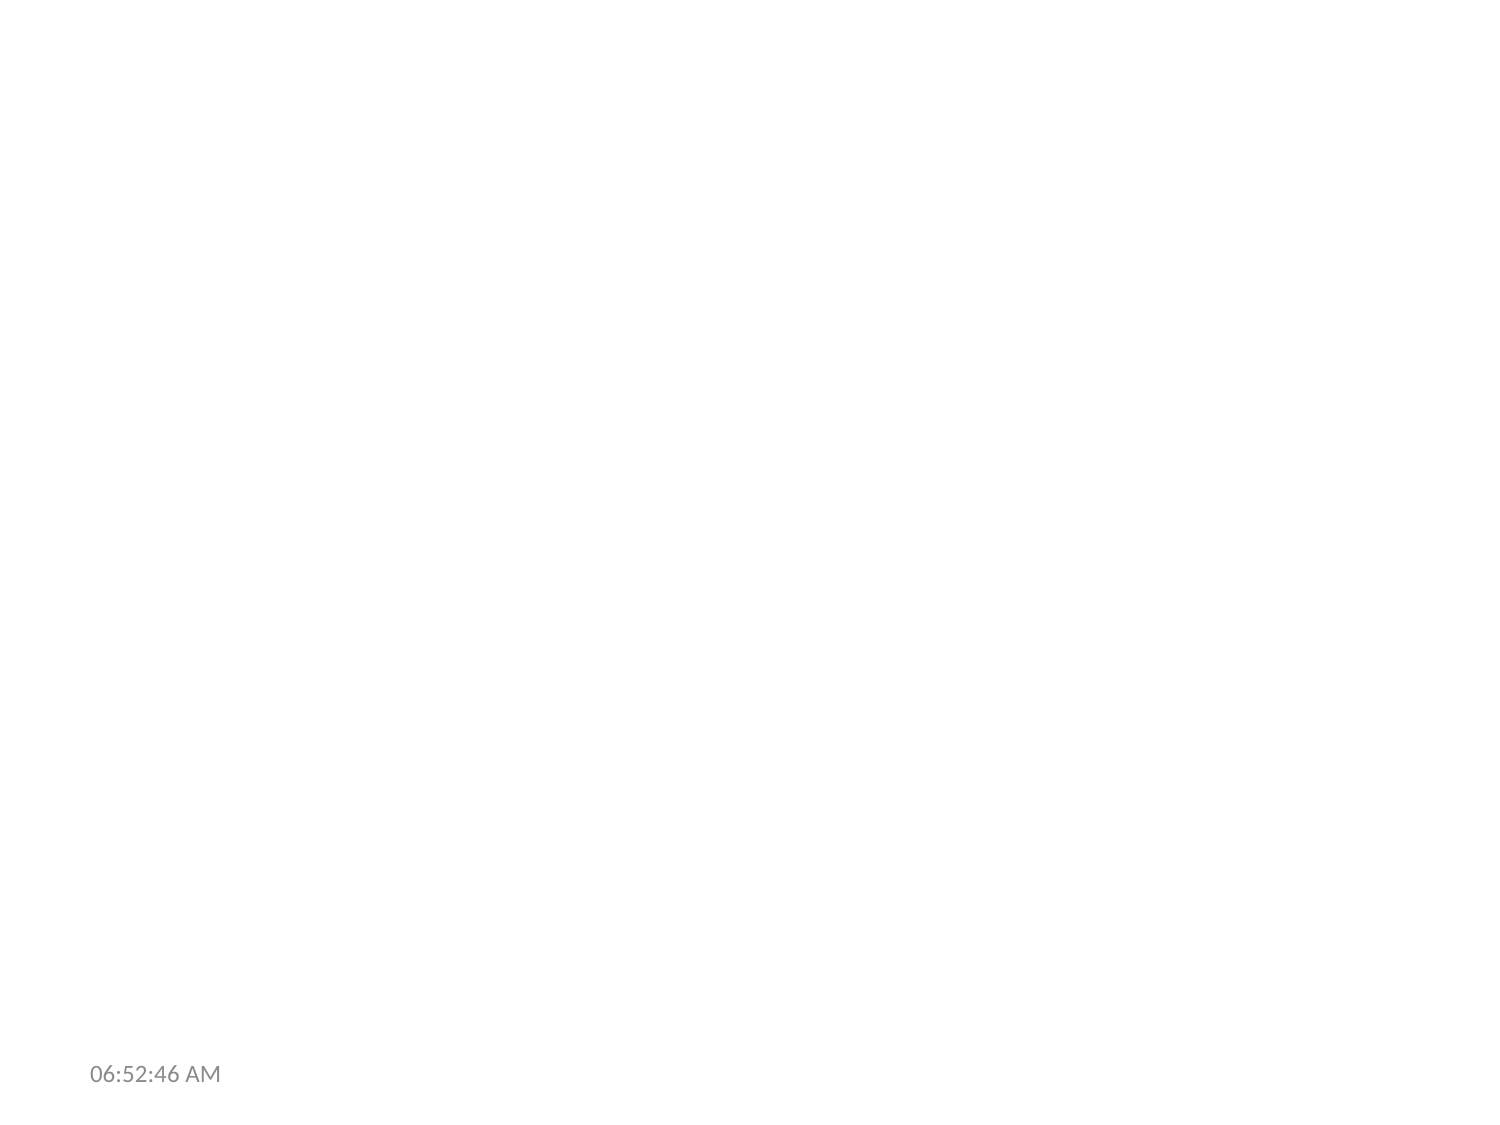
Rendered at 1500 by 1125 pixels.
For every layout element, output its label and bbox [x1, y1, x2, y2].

slide_number [75, 1042, 425, 1103]
